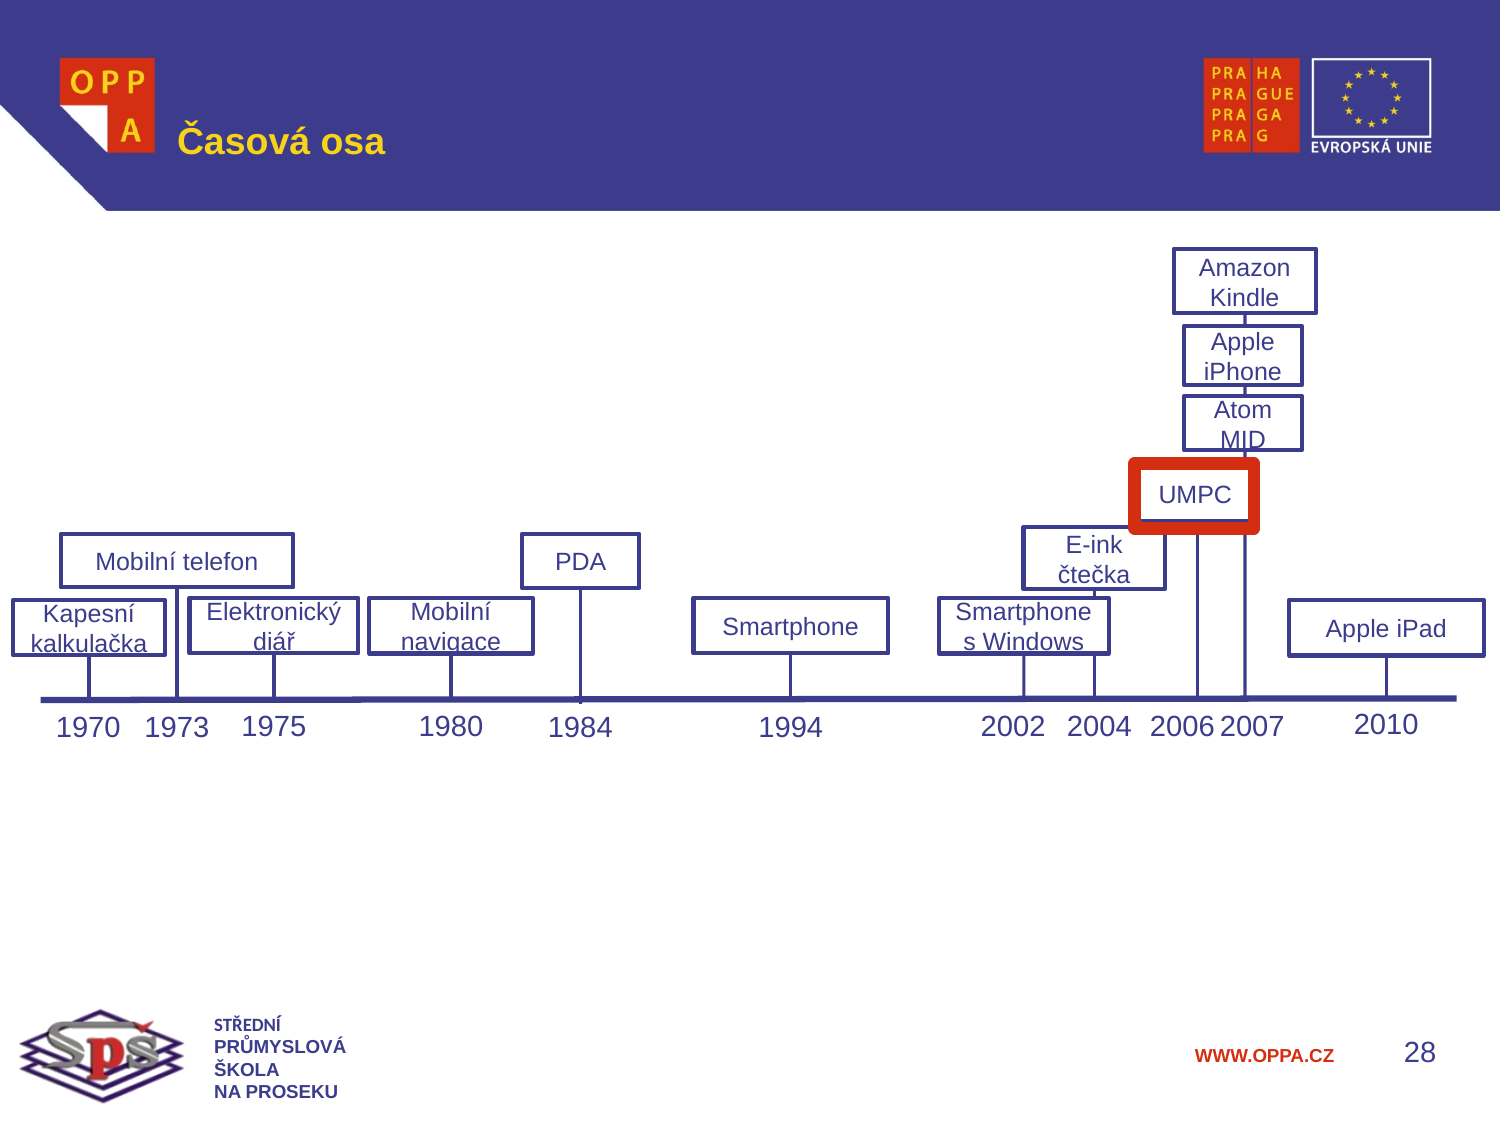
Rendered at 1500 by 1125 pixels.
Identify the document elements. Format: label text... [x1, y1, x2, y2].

text_box 2002 [965, 710, 1052, 750]
text_box 1975 [226, 710, 322, 750]
picture [19, 1001, 186, 1107]
text_box Kapesní kalkulačka [11, 598, 167, 657]
text_box Apple iPhone [1182, 324, 1240, 387]
text_box [1133, 461, 1240, 530]
text_box 1984 [533, 710, 628, 751]
text_box Mobilní navigace [367, 596, 535, 656]
text_box Apple iPad [1287, 598, 1486, 658]
text_box Smartphone s Windows [937, 596, 1089, 656]
text_box 1970 [40, 708, 129, 751]
text_box Atom MID [1250, 394, 1304, 452]
text_box 2010 [1339, 710, 1434, 748]
picture [0, 0, 1500, 211]
text_box 2007 [1204, 710, 1300, 750]
text_box Smartphone [691, 596, 890, 655]
text_box 2006 [1135, 710, 1204, 750]
text_box [1250, 461, 1256, 530]
text_box 1973 [129, 710, 225, 751]
text_box PDA [520, 532, 641, 590]
text_box Atom MID [1182, 394, 1240, 452]
slide_number 28 [1339, 1015, 1437, 1069]
text_box Elektronický diář [187, 596, 360, 655]
text_box 1980 [403, 710, 499, 750]
text_box 2004 [1052, 710, 1135, 750]
text_box Mobilní telefon [59, 532, 295, 589]
title Časová osa [177, 38, 1137, 162]
text_box STŘEDNÍ PRŮMYSLOVÁ ŠKOLA NA PROSEKU [199, 1004, 509, 1110]
text_box Smartphone s Windows [1099, 596, 1111, 656]
text_box Amazon Kindle [1172, 247, 1318, 315]
text_box E-ink čtečka [1021, 525, 1167, 591]
text_box 1994 [743, 710, 839, 751]
text_box Apple iPhone [1250, 324, 1304, 387]
